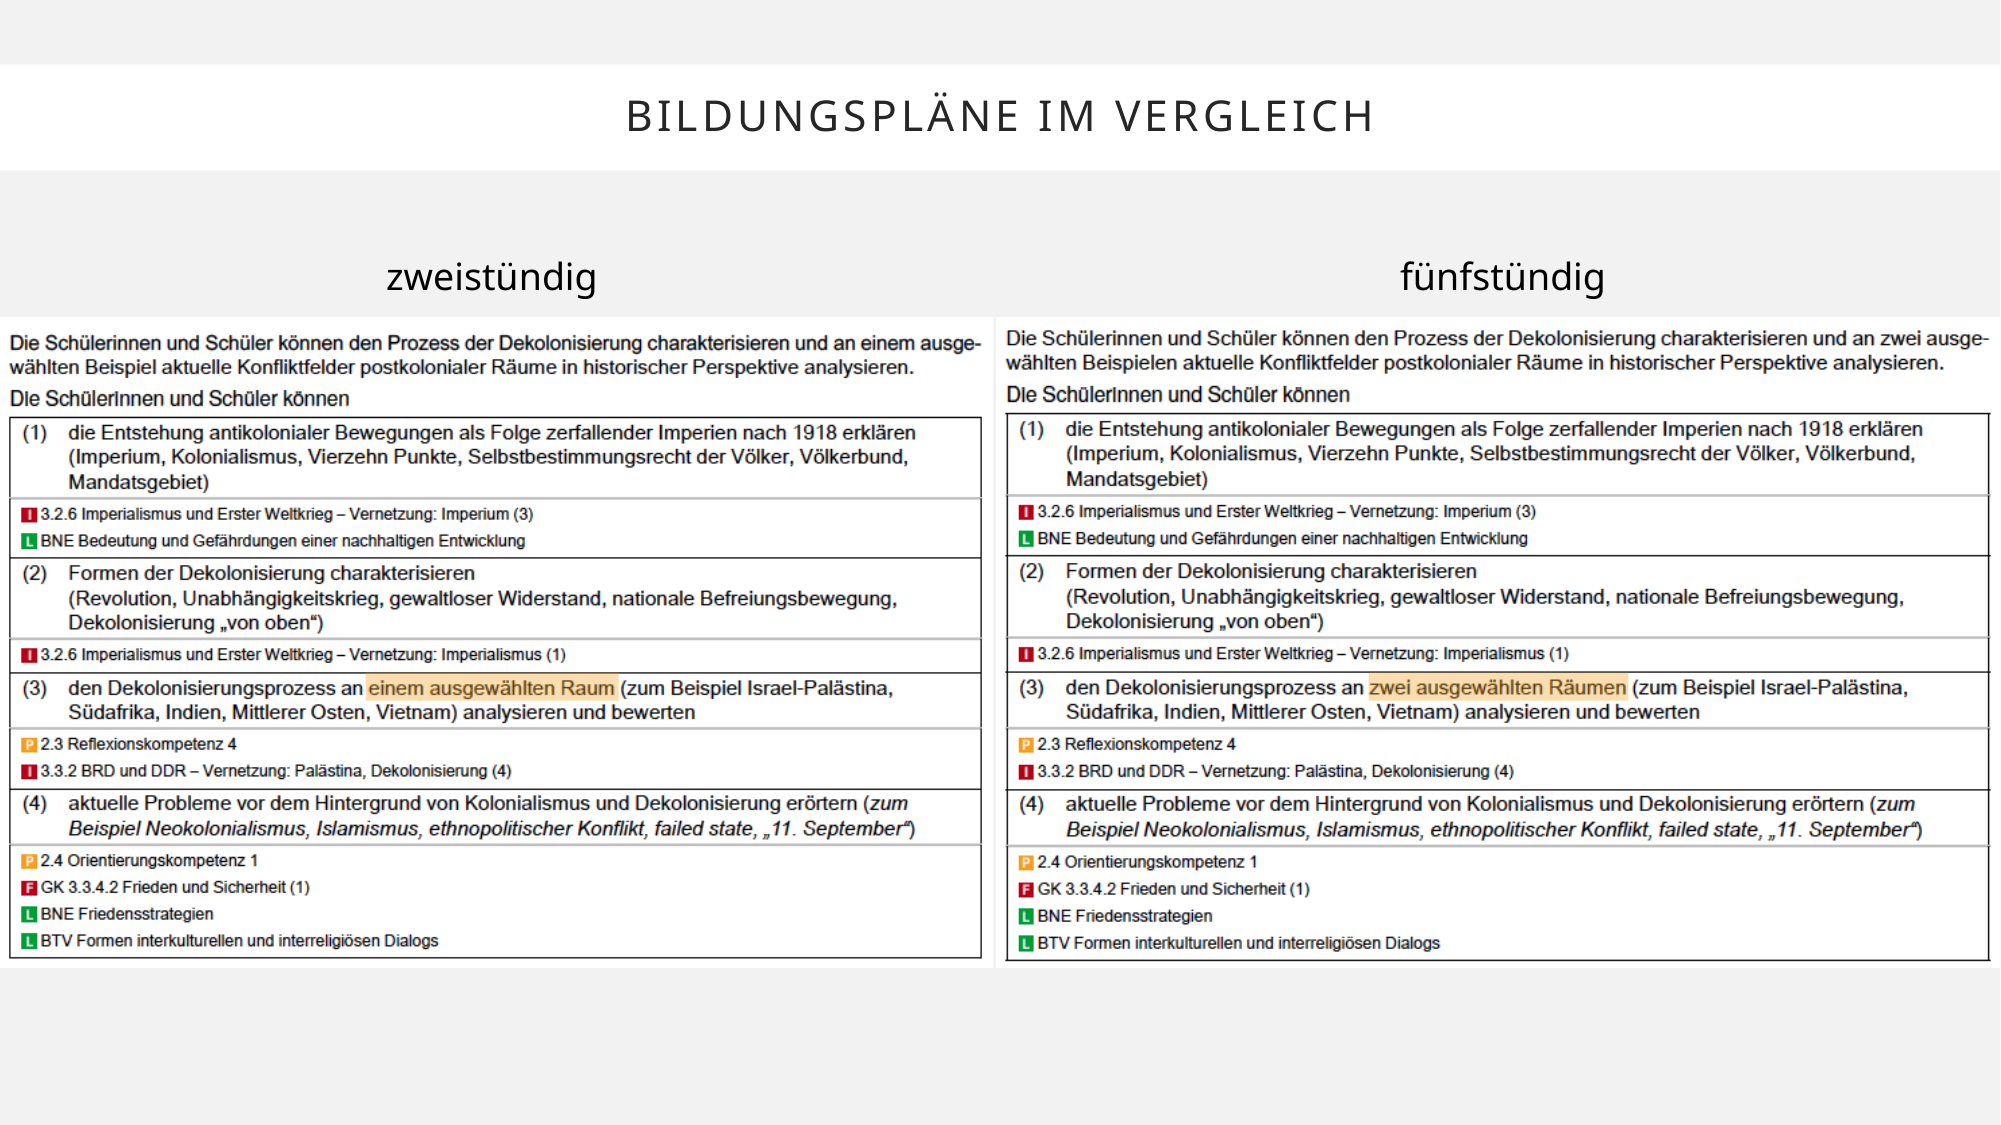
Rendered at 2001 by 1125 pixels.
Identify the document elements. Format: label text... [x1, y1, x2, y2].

text_box fünfstündig [1314, 245, 1692, 306]
title Bildungspläne im vergleich [0, 62, 2000, 173]
picture [0, 317, 994, 968]
text_box zweistündig [303, 245, 681, 306]
picture [996, 317, 2000, 968]
